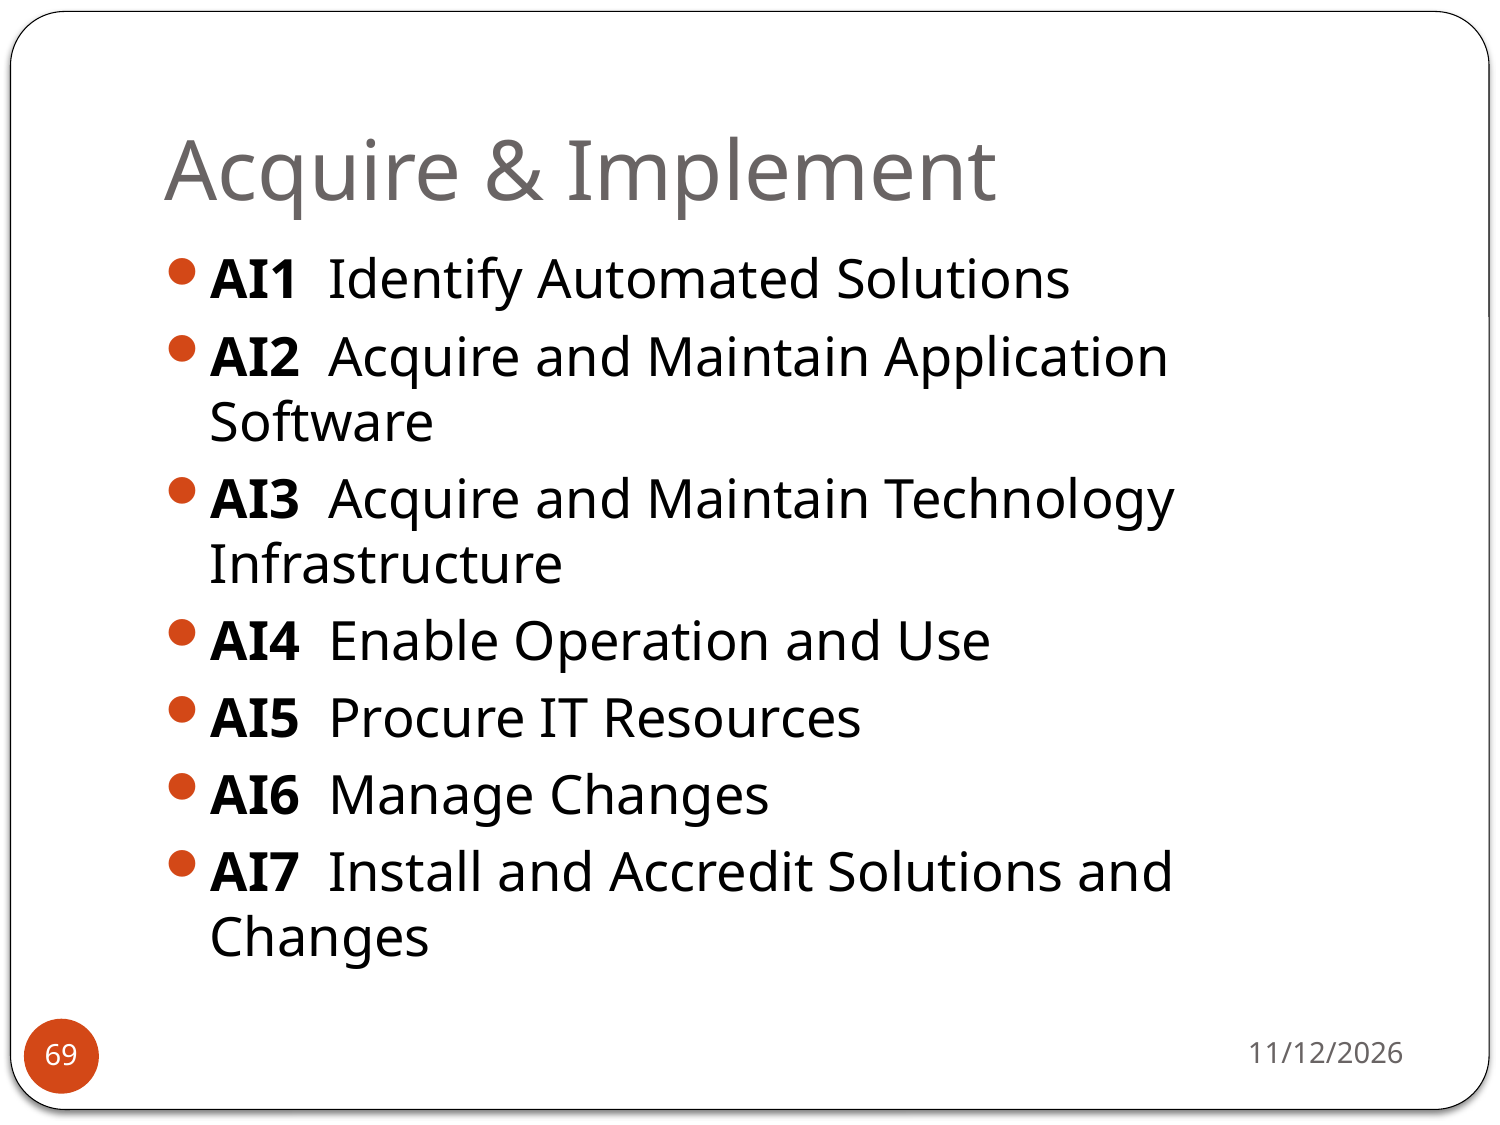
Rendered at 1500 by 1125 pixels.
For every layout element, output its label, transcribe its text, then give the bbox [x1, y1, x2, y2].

slide_number 69 [23, 1018, 99, 1094]
title Acquire & Implement [150, 45, 1425, 233]
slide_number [1012, 1015, 1419, 1094]
list AI1 Identify Automated Solutions AI2 Acquire and Maintain Application Software AI3 Acquire and Maintain Technology Infrastructure AI4 Enable Operation and Use AI5 Procure IT Resources AI6 Manage Changes AI7 Install and Accredit Solutions and Changes [150, 237, 1425, 988]
